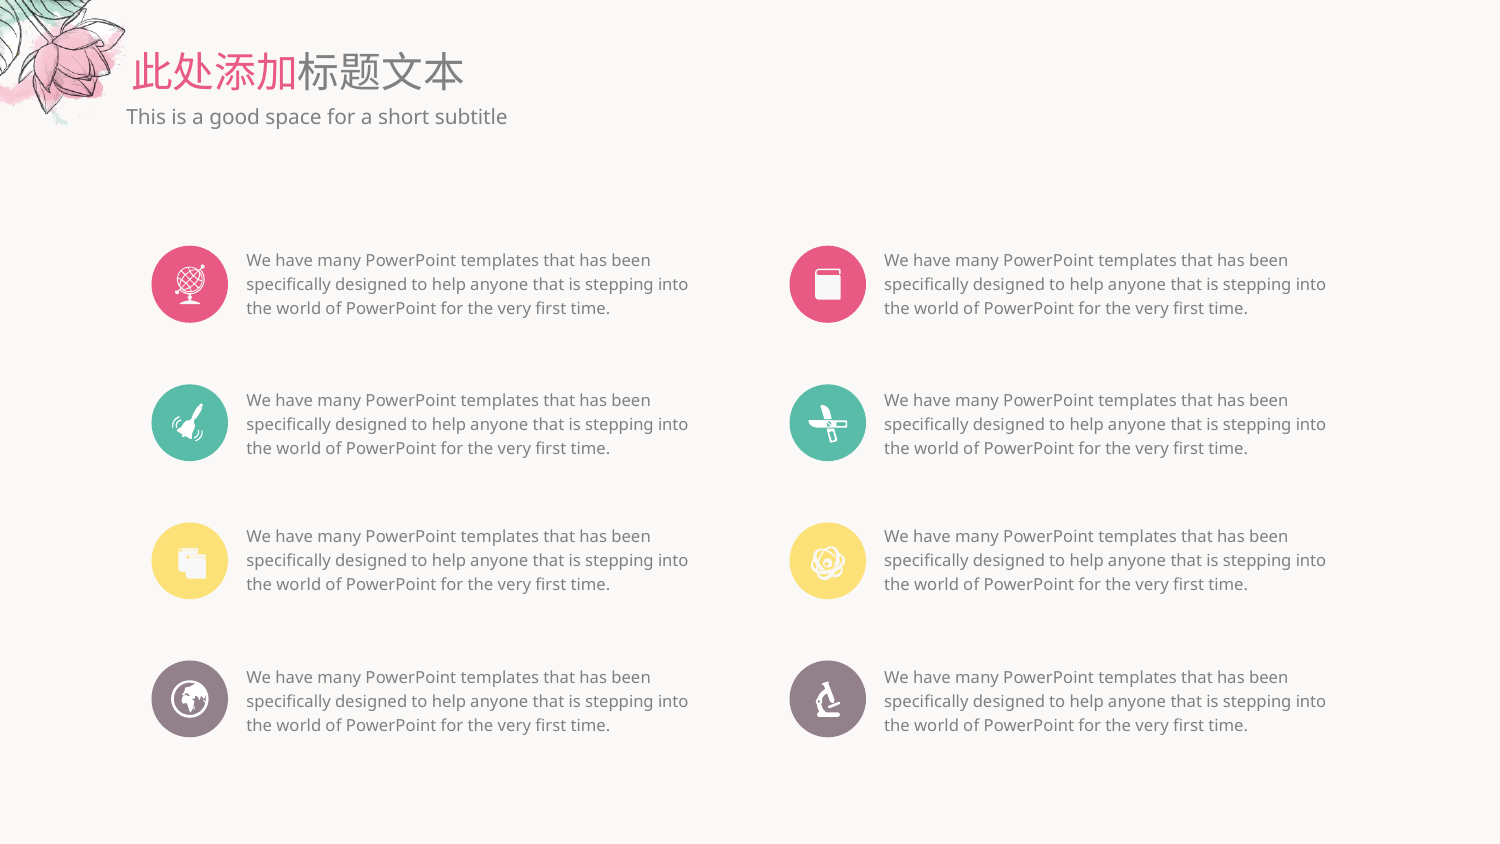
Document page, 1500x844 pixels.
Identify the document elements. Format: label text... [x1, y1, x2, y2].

text_box We have many PowerPoint templates that has been specifically designed to help anyone that is stepping into the world of PowerPoint for the very first time. [246, 522, 708, 594]
text_box This is a good space for a short subtitle [126, 95, 523, 136]
text_box [193, 429, 203, 442]
text_box [810, 546, 845, 581]
text_box [171, 680, 209, 718]
text_box We have many PowerPoint templates that has been specifically designed to help anyone that is stepping into the world of PowerPoint for the very first time. [246, 385, 708, 458]
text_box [174, 264, 207, 305]
text_box [789, 660, 867, 738]
picture [0, 0, 126, 127]
text_box [151, 660, 229, 738]
text_box [789, 384, 867, 462]
text_box We have many PowerPoint templates that has been specifically designed to help anyone that is stepping into the world of PowerPoint for the very first time. [884, 662, 1345, 735]
text_box We have many PowerPoint templates that has been specifically designed to help anyone that is stepping into the world of PowerPoint for the very first time. [246, 246, 708, 318]
text_box [151, 522, 229, 600]
text_box [178, 547, 206, 579]
text_box [815, 268, 841, 300]
text_box We have many PowerPoint templates that has been specifically designed to help anyone that is stepping into the world of PowerPoint for the very first time. [884, 522, 1345, 594]
text_box [789, 245, 867, 323]
text_box We have many PowerPoint templates that has been specifically designed to help anyone that is stepping into the world of PowerPoint for the very first time. [246, 662, 708, 735]
text_box 此处添加标题文本 [130, 45, 587, 96]
text_box [172, 403, 203, 439]
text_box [807, 404, 848, 443]
text_box [789, 522, 867, 600]
text_box We have many PowerPoint templates that has been specifically designed to help anyone that is stepping into the world of PowerPoint for the very first time. [884, 385, 1345, 458]
text_box [151, 245, 229, 323]
text_box We have many PowerPoint templates that has been specifically designed to help anyone that is stepping into the world of PowerPoint for the very first time. [884, 246, 1345, 318]
text_box [815, 681, 841, 717]
text_box [151, 384, 229, 462]
